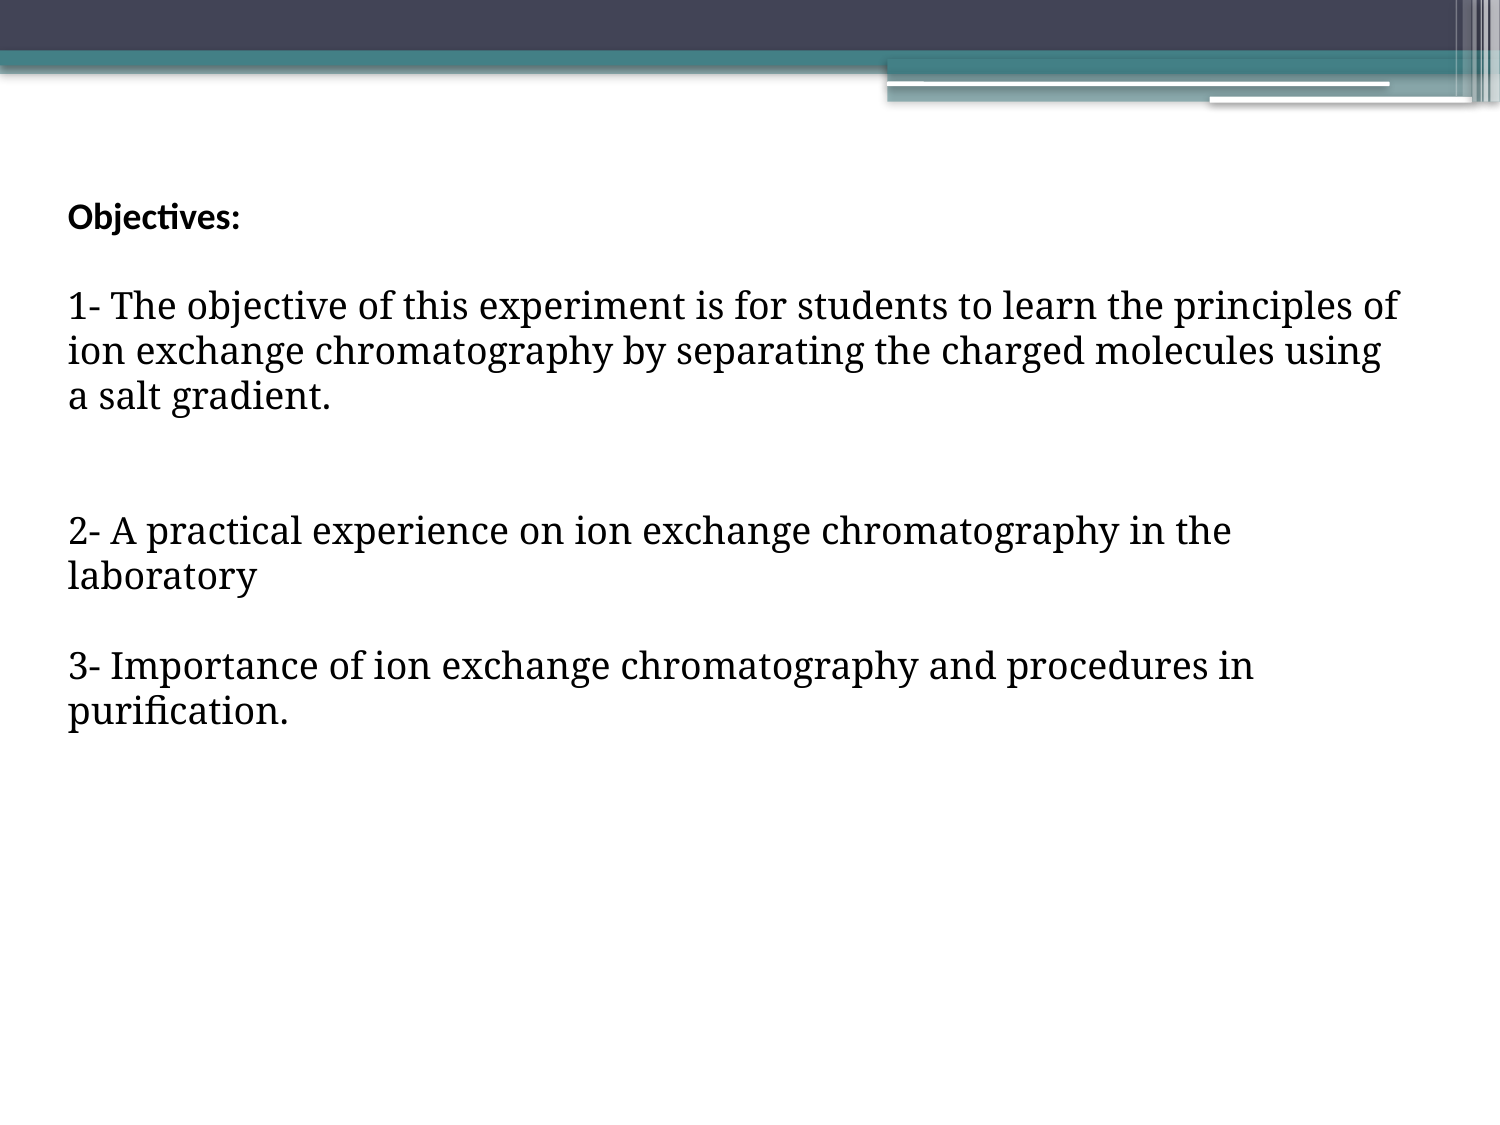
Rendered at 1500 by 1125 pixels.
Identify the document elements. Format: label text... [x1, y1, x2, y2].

text_box Objectives: 1- The objective of this experiment is for students to learn the principles of ion exchange chromatography by separating the charged molecules using a salt gradient. 2- A practical experience on ion exchange chromatography in the laboratory 3- Importance of ion exchange chromatography and procedures in purification. [53, 184, 1424, 740]
